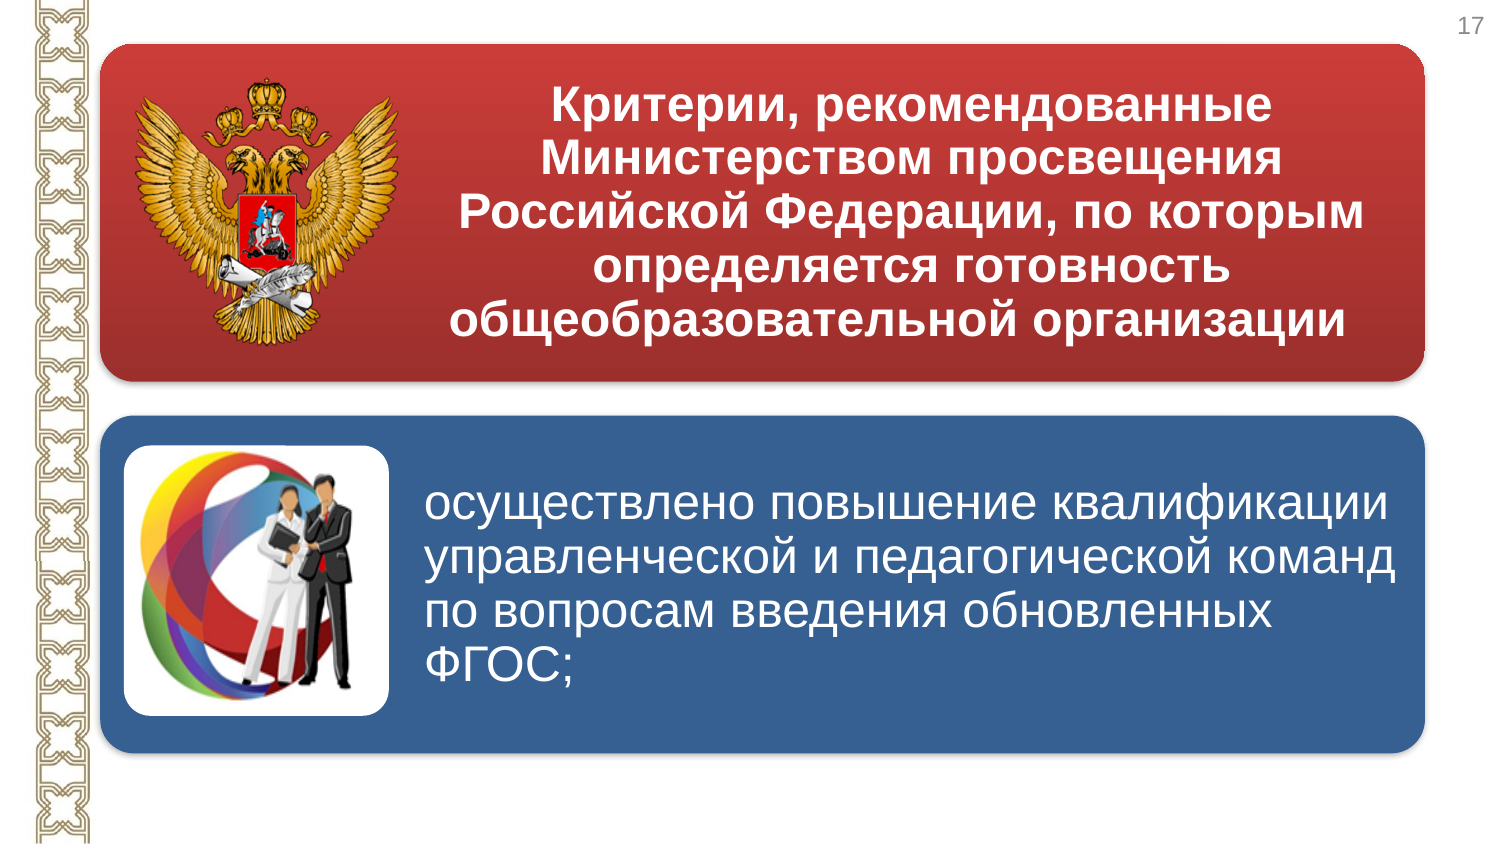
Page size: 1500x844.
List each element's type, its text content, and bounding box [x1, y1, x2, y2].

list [99, 43, 1426, 754]
picture [0, 0, 1500, 844]
slide_number 17 [1149, 1, 1500, 47]
